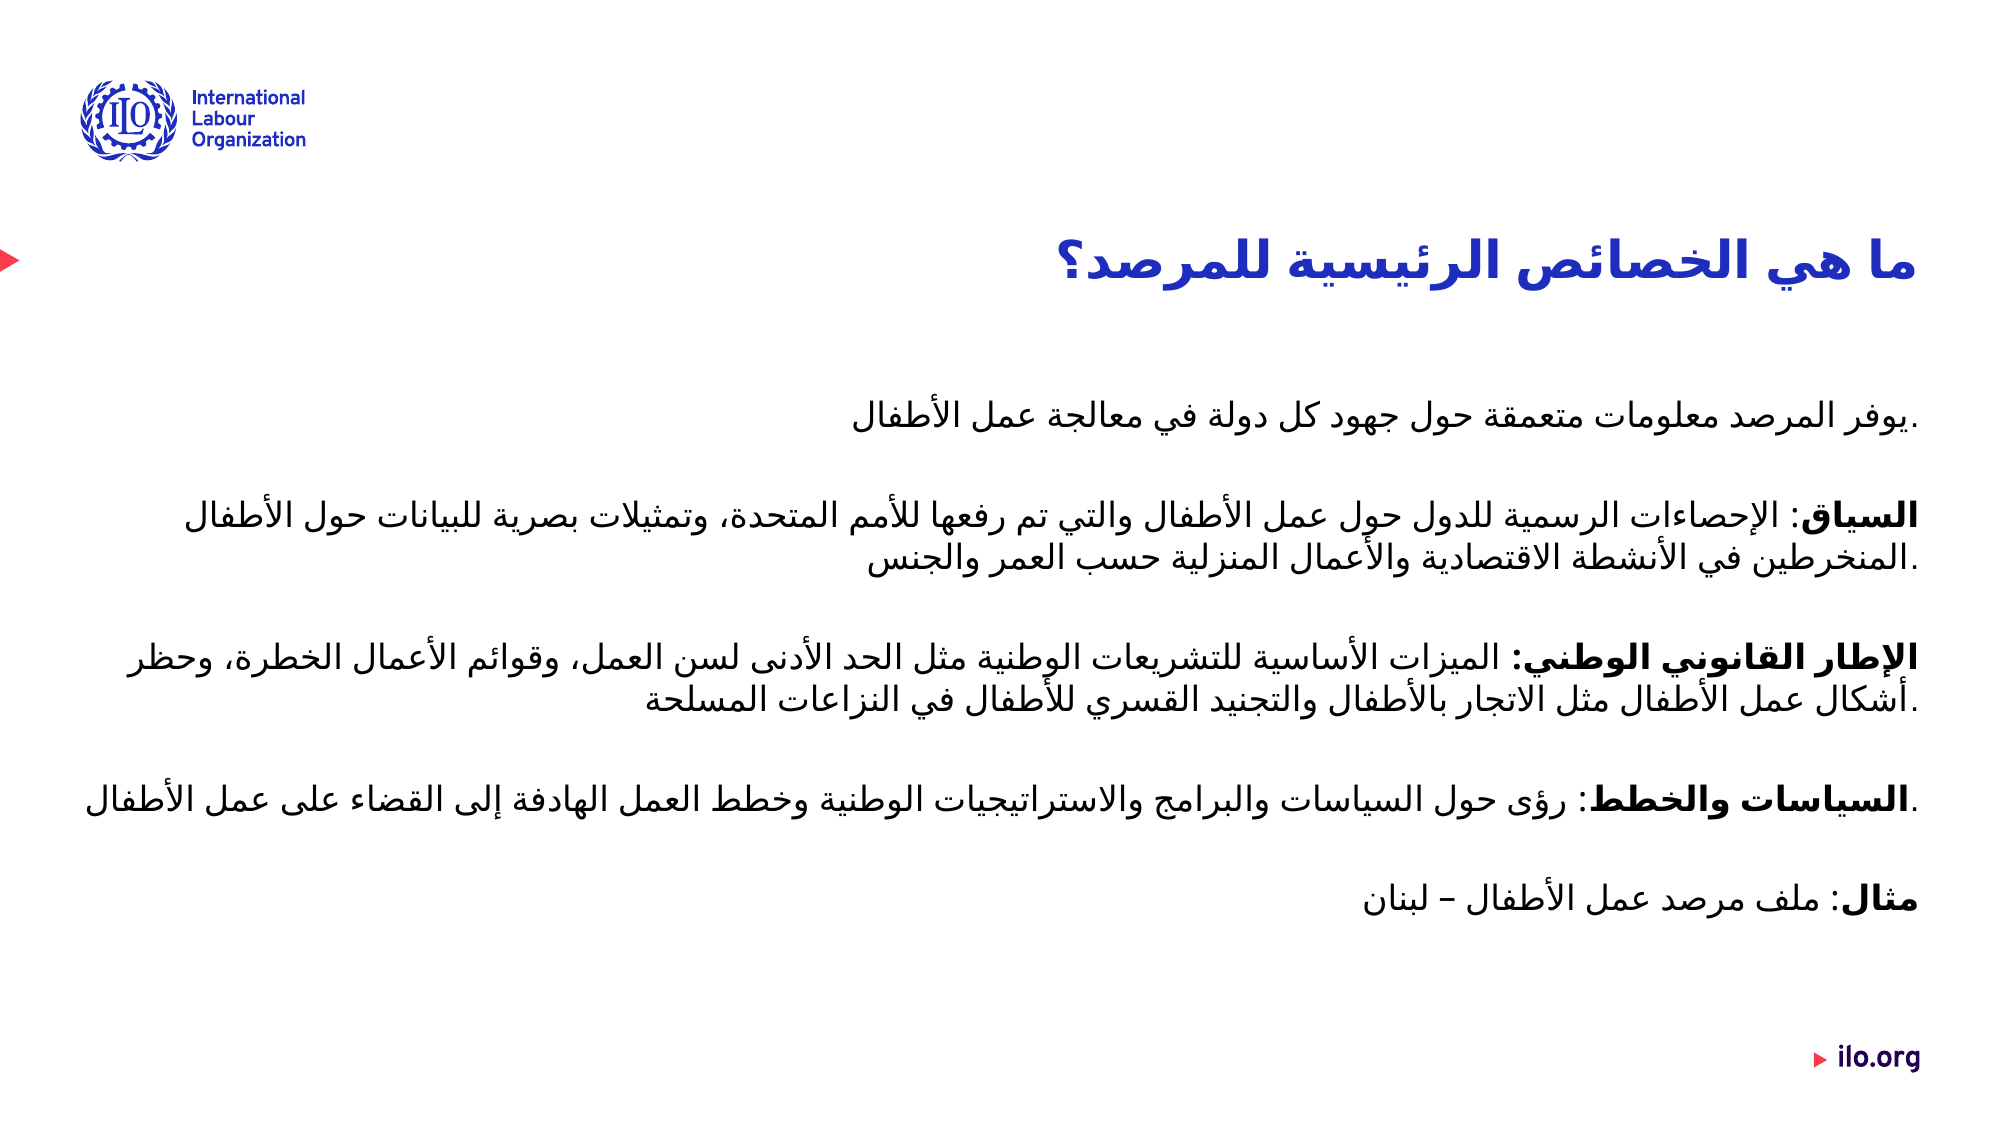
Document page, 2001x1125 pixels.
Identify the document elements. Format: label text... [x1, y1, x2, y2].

list يوفر المرصد معلومات متعمقة حول جهود كل دولة في معالجة عمل الأطفال. السياق: الإحصاءات الرسمية للدول حول عمل الأطفال والتي تم رفعها للأمم المتحدة، وتمثيلات بصرية للبيانات حول الأطفال المنخرطين في الأنشطة الاقتصادية والأعمال المنزلية حسب العمر والجنس. الإطار القانوني الوطني: الميزات الأساسية للتشريعات الوطنية مثل الحد الأدنى لسن العمل، وقوائم الأعمال الخطرة، وحظر أشكال عمل الأطفال مثل الاتجار بالأطفال والتجنيد القسري للأطفال في النزاعات المسلحة. السياسات والخطط: رؤى حول السياسات والبرامج والاستراتيجيات الوطنية وخطط العمل الهادفة إلى القضاء على عمل الأطفال. مثال: ملف مرصد عمل الأطفال – لبنان [80, 392, 1920, 965]
title ما هي الخصائص الرئيسية للمرصد؟ [80, 233, 1920, 352]
